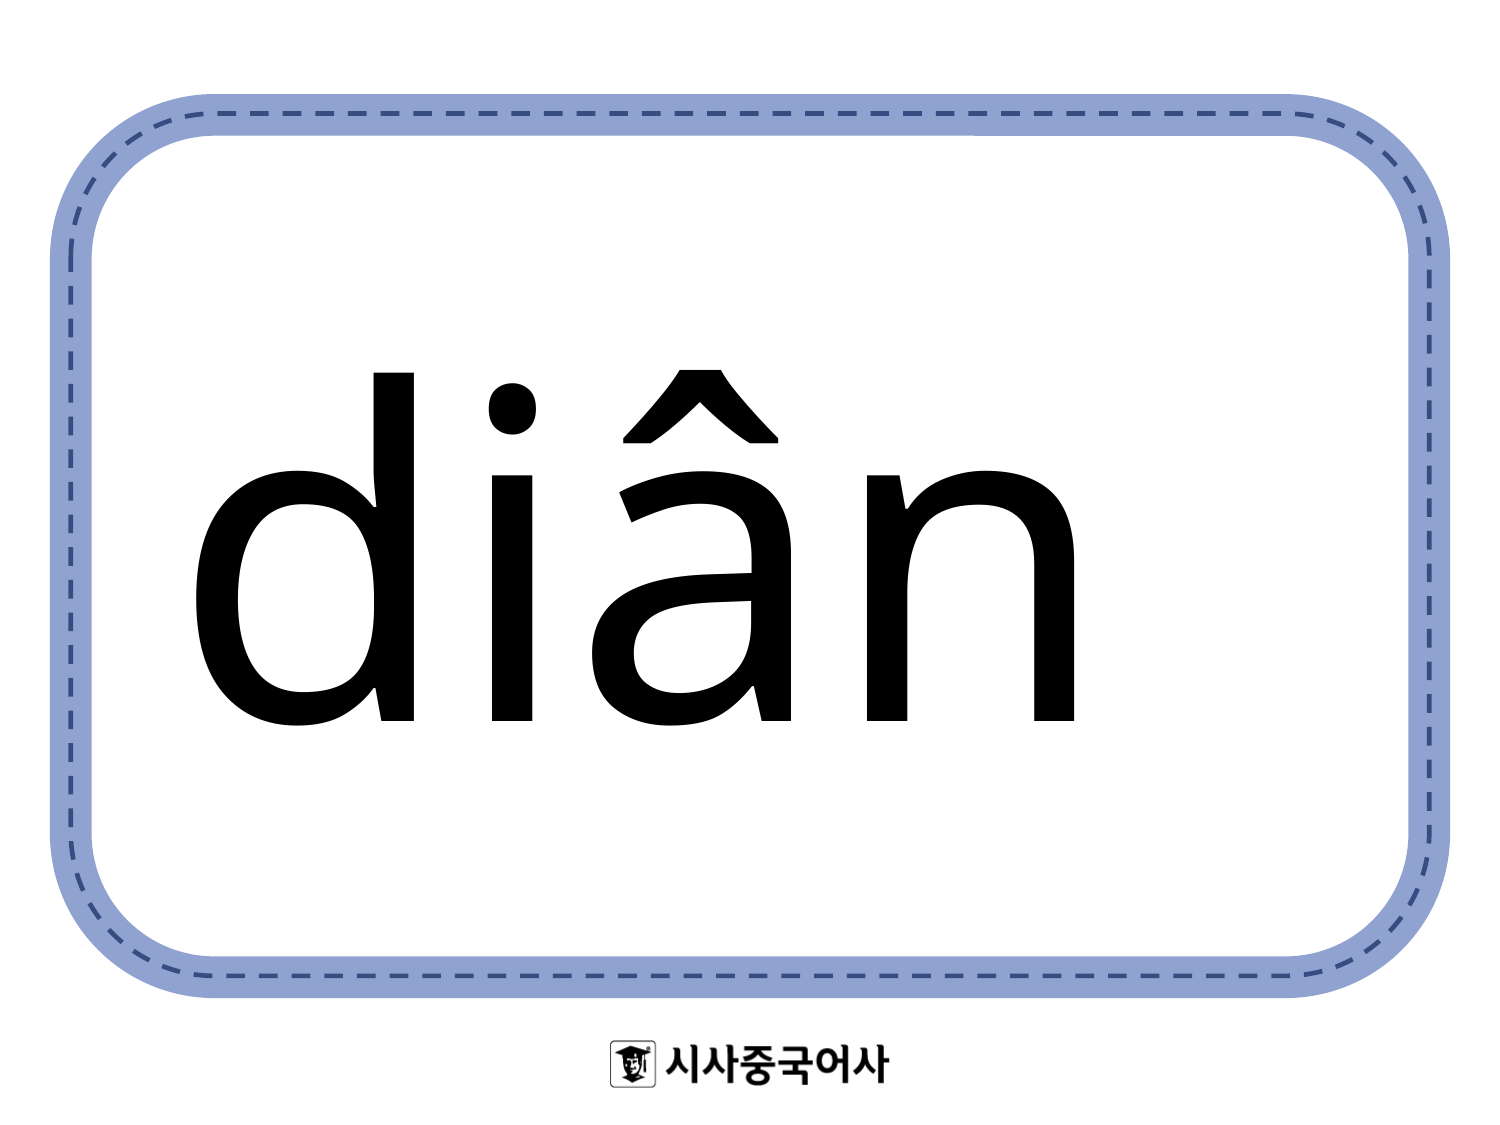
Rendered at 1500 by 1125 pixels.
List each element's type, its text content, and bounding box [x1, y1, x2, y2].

text_box diân [145, 207, 1354, 870]
picture [602, 1034, 898, 1094]
